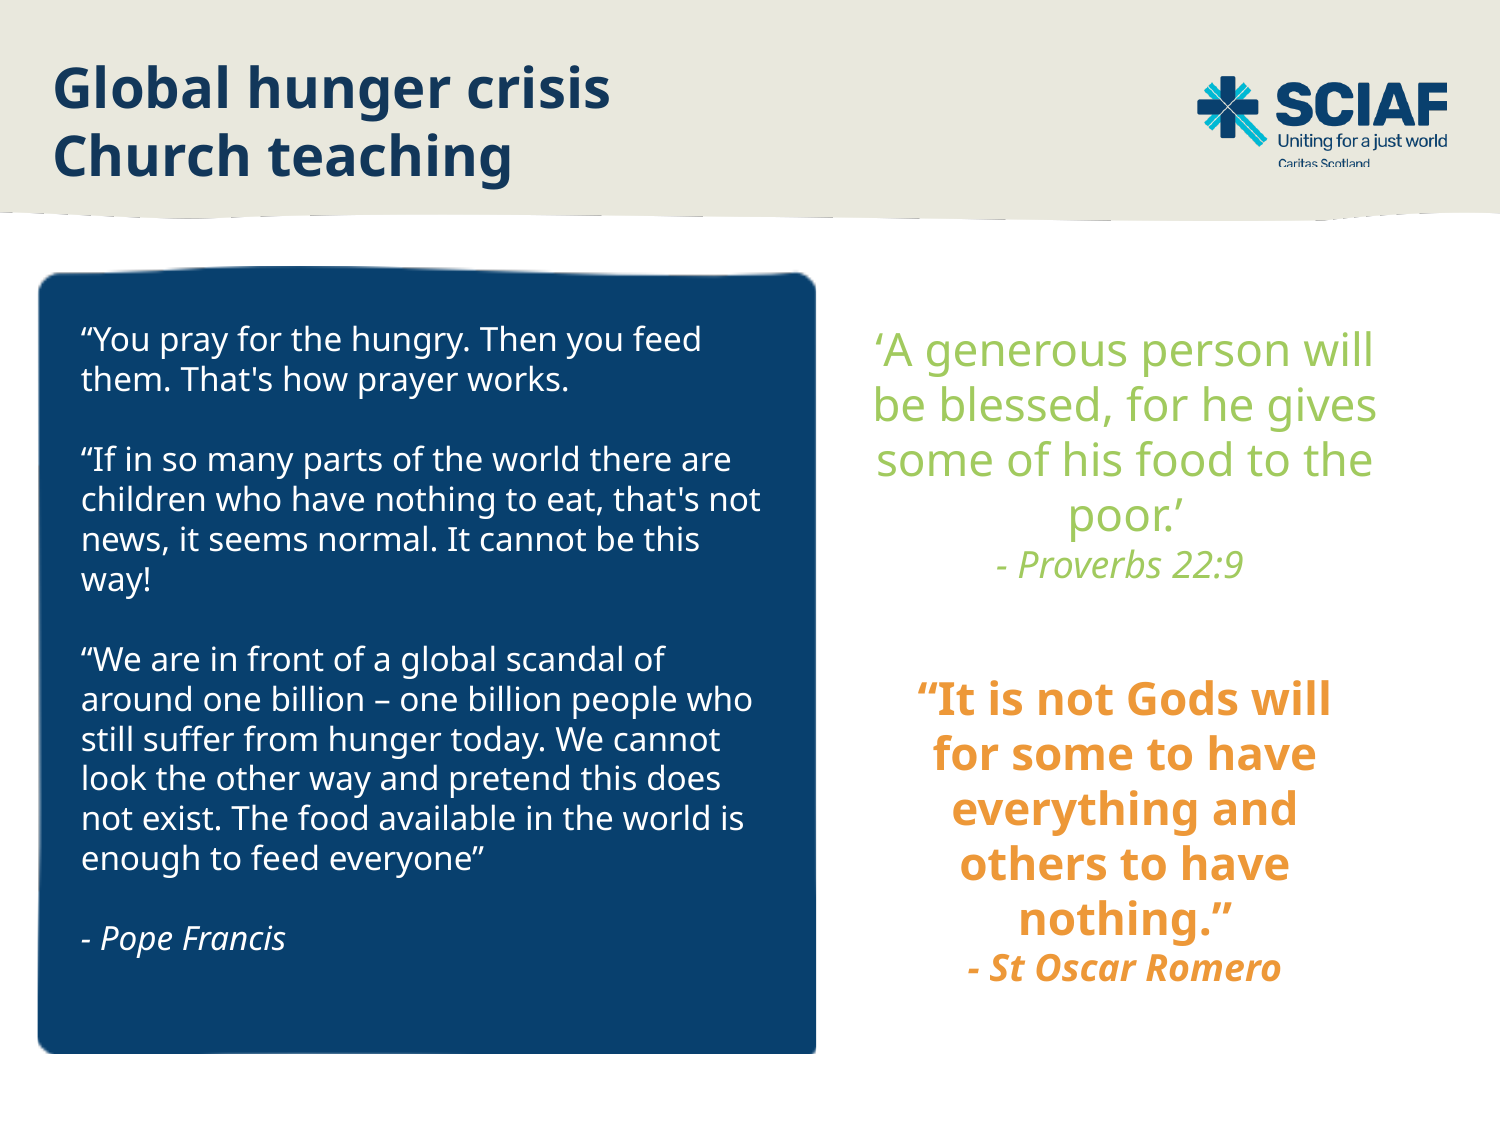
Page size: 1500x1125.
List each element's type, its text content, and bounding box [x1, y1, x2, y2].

picture [0, 0, 1500, 221]
text_box ‘A generous person will be blessed, for he gives some of his food to the poor.’ - Proverbs 22:9 [844, 313, 1406, 594]
text_box “It is not Gods will for some to have everything and others to have nothing.” - St Oscar Romero [887, 662, 1363, 997]
picture [37, 266, 817, 1054]
